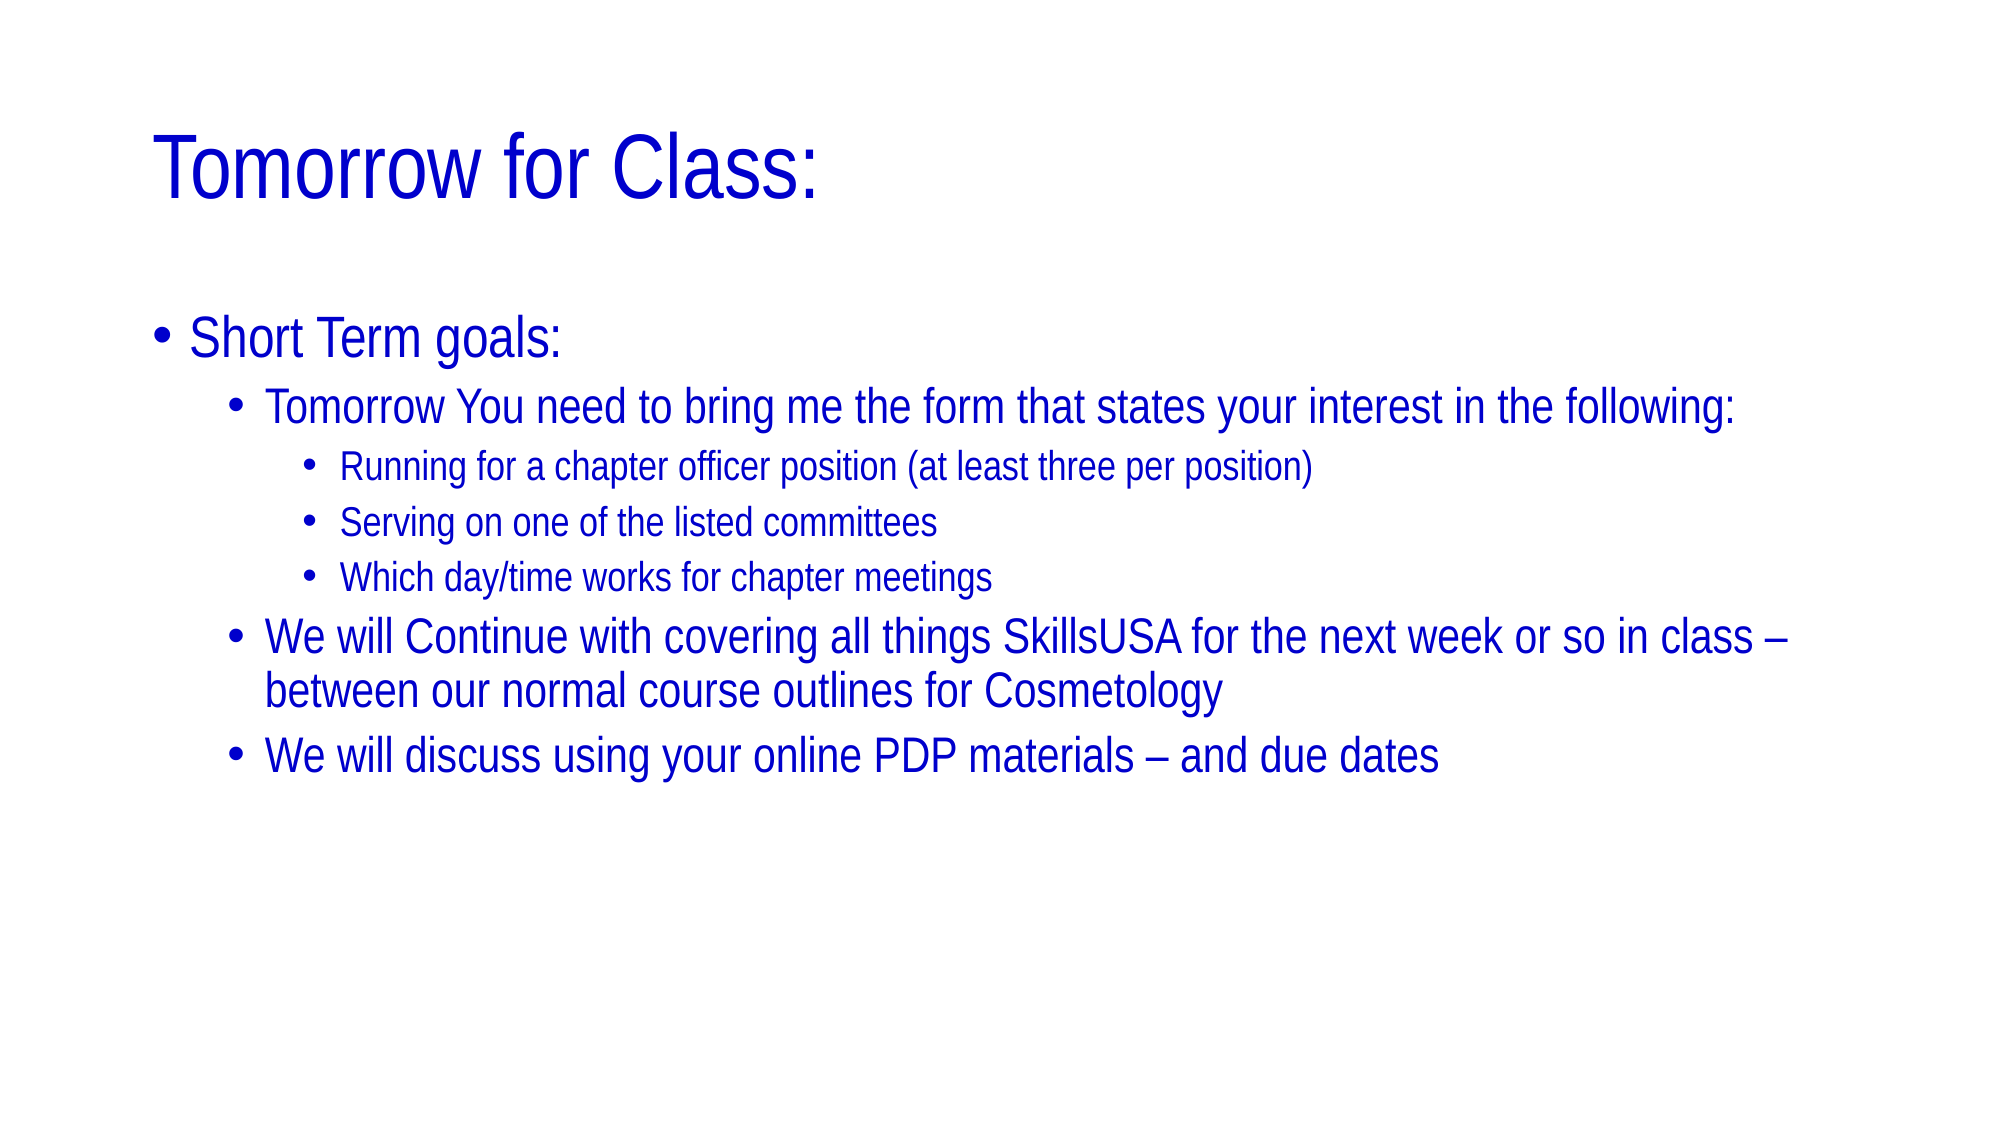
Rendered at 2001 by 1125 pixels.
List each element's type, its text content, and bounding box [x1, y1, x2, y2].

title Tomorrow for Class: [137, 59, 1863, 278]
list Short Term goals: Tomorrow You need to bring me the form that states your interest in the following: Running for a chapter officer position (at least three per position) Serving on one of the listed committees Which day/time works for chapter meetings We will Continue with covering all things SkillsUSA for the next week or so in class – between our normal course outlines for Cosmetology We will discuss using your online PDP materials – and due dates [137, 299, 1863, 1014]
